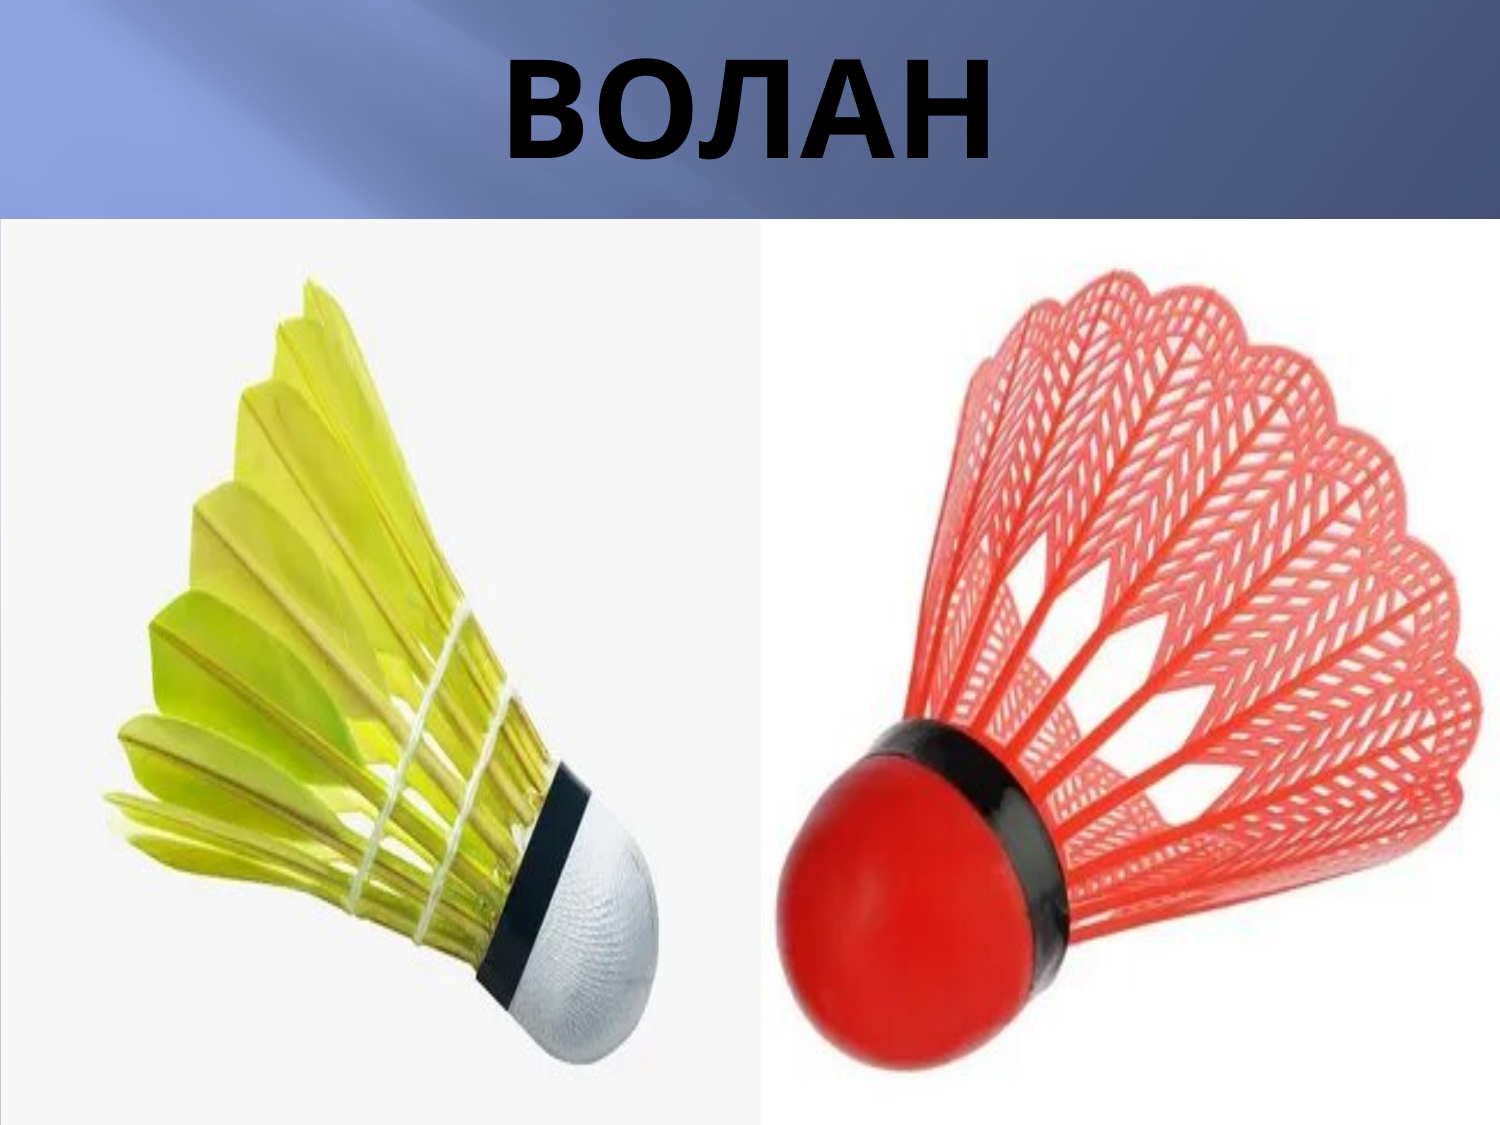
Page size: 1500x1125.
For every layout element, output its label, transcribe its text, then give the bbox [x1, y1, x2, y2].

picture [0, 219, 1500, 1125]
title ВОЛАН [300, 99, 1200, 186]
